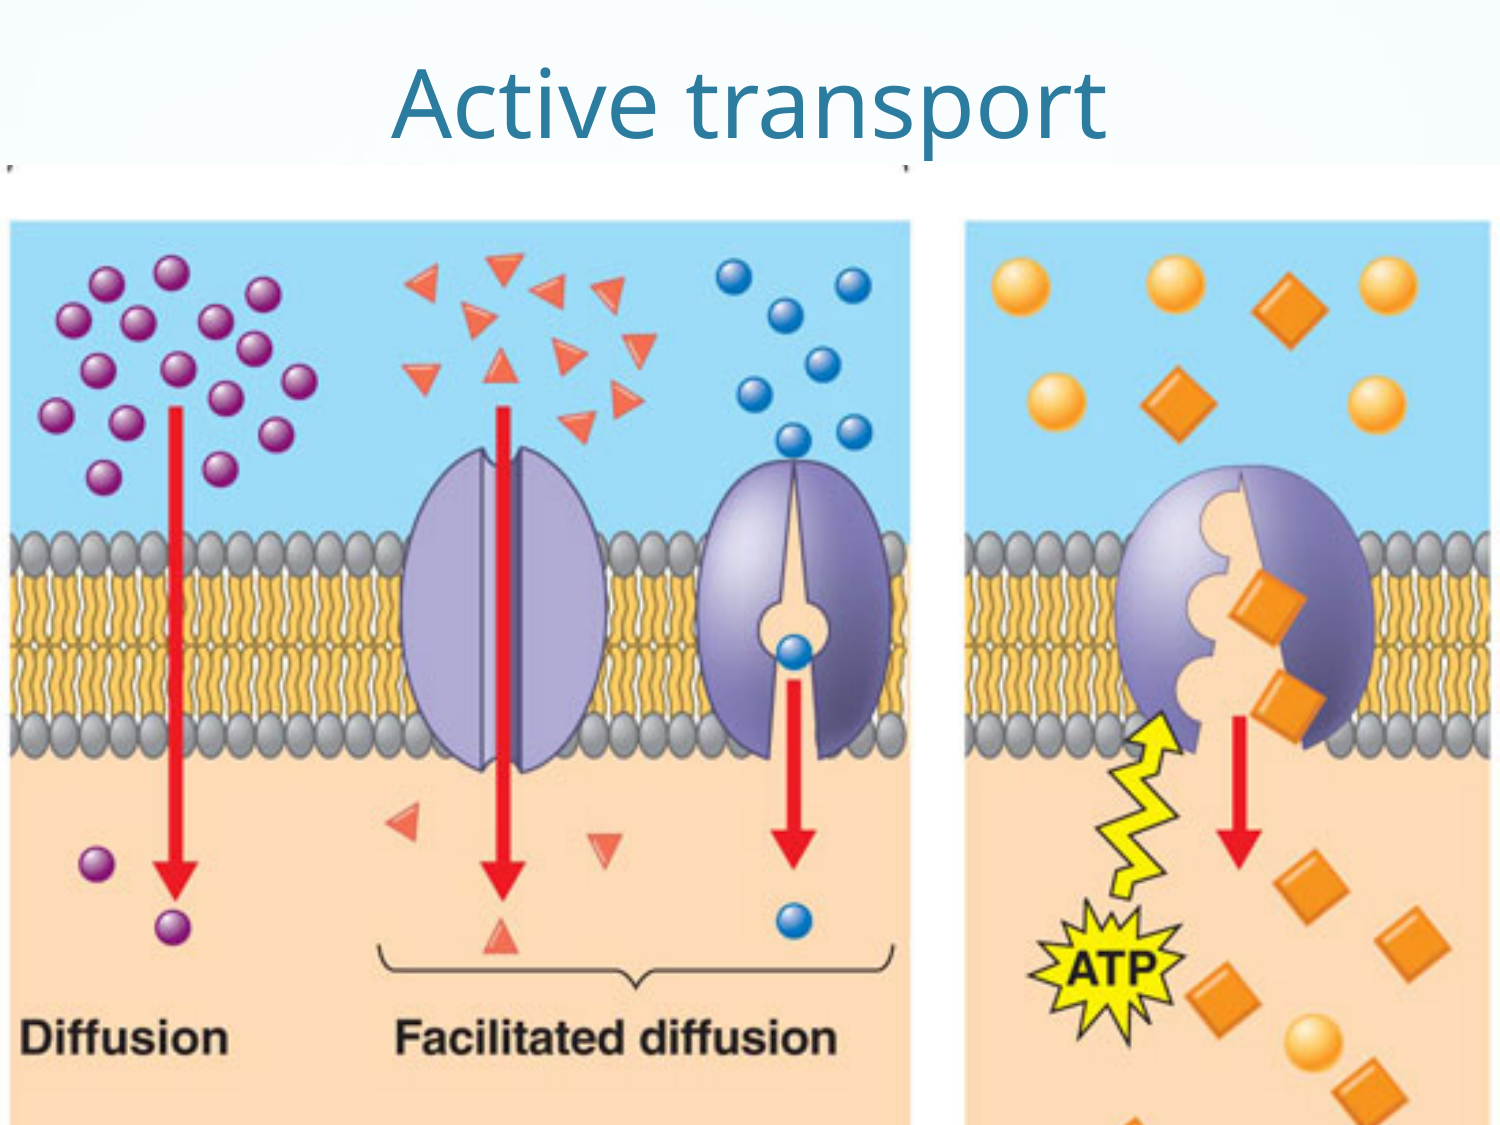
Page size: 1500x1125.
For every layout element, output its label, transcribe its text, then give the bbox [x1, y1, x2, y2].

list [0, 165, 1500, 1125]
title Active transport [90, 17, 1410, 162]
